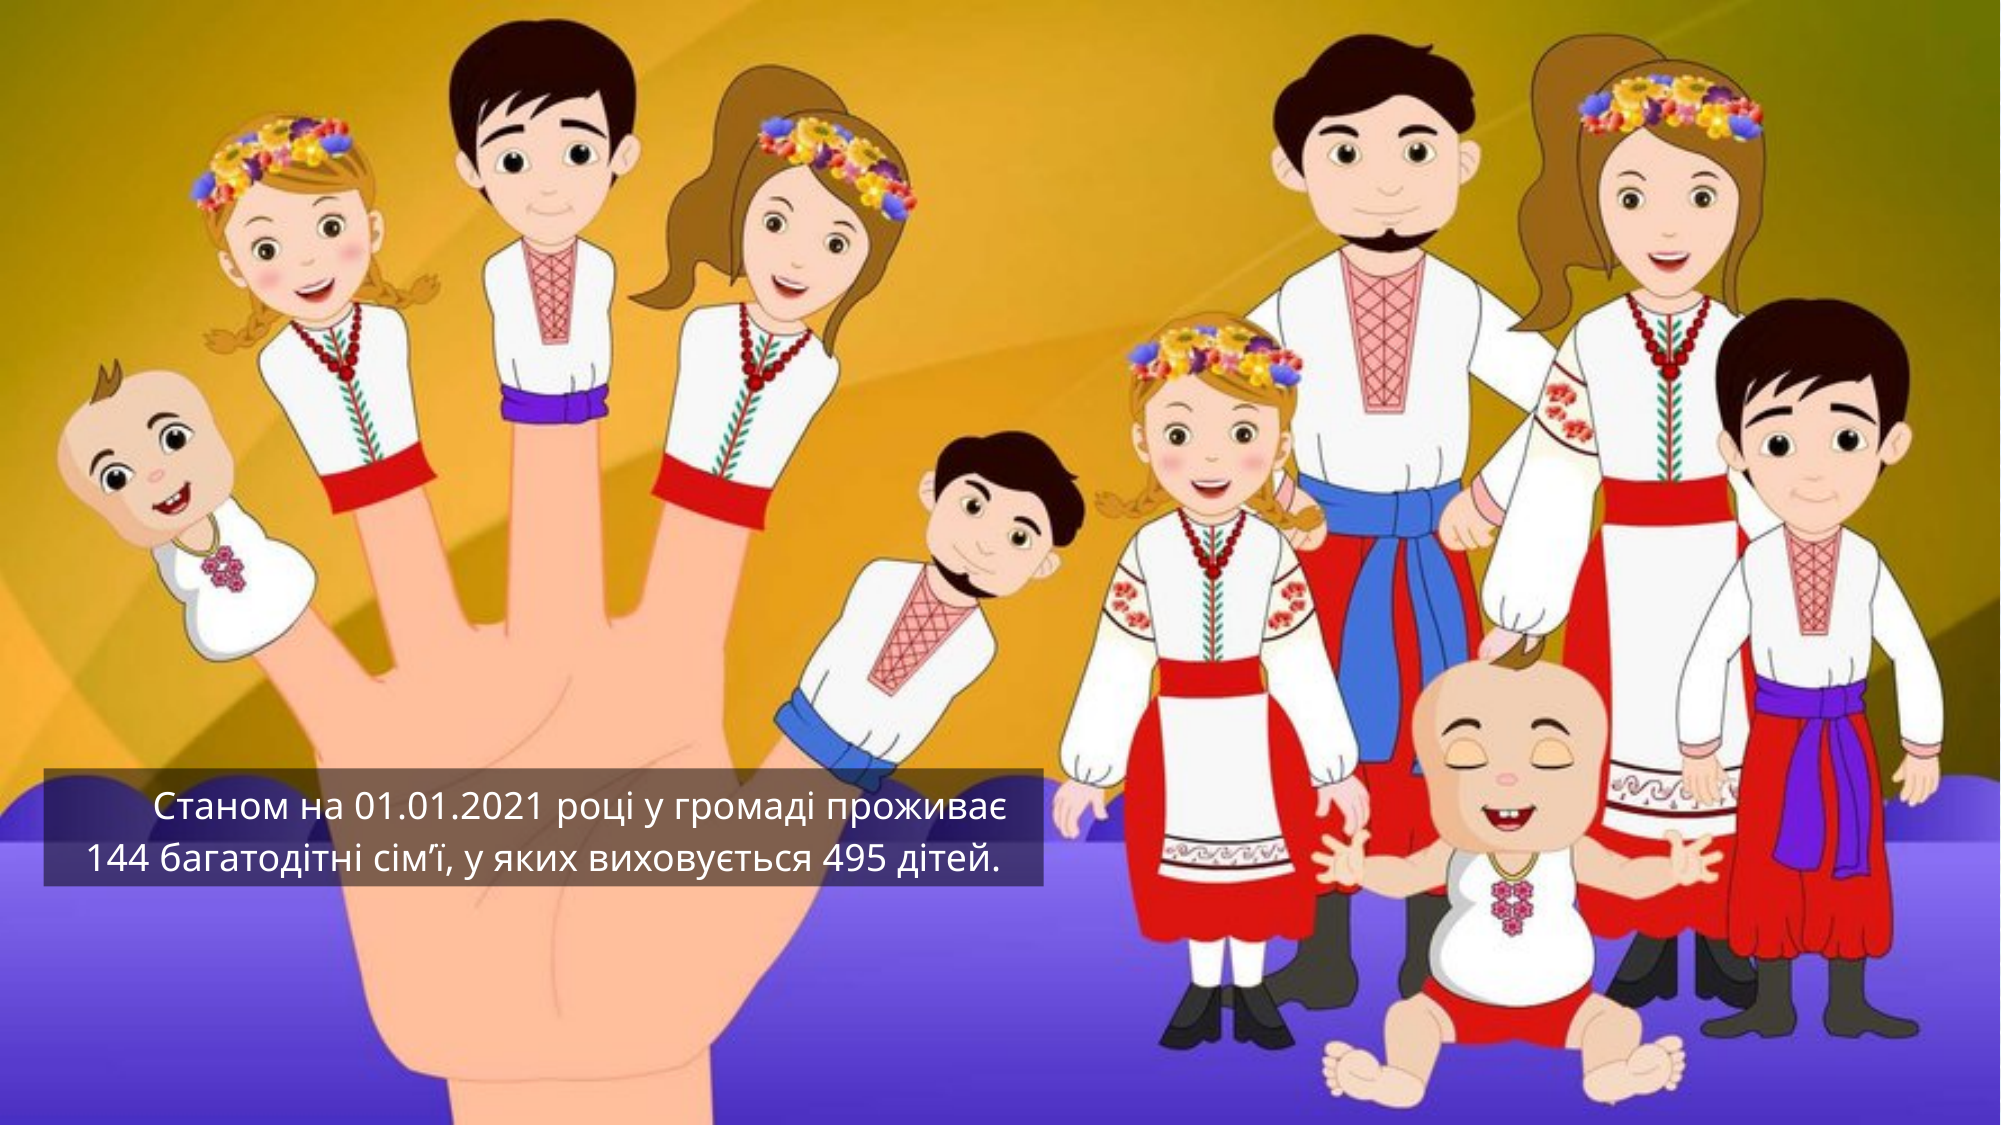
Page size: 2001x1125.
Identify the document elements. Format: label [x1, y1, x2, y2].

list [0, 0, 2000, 1125]
